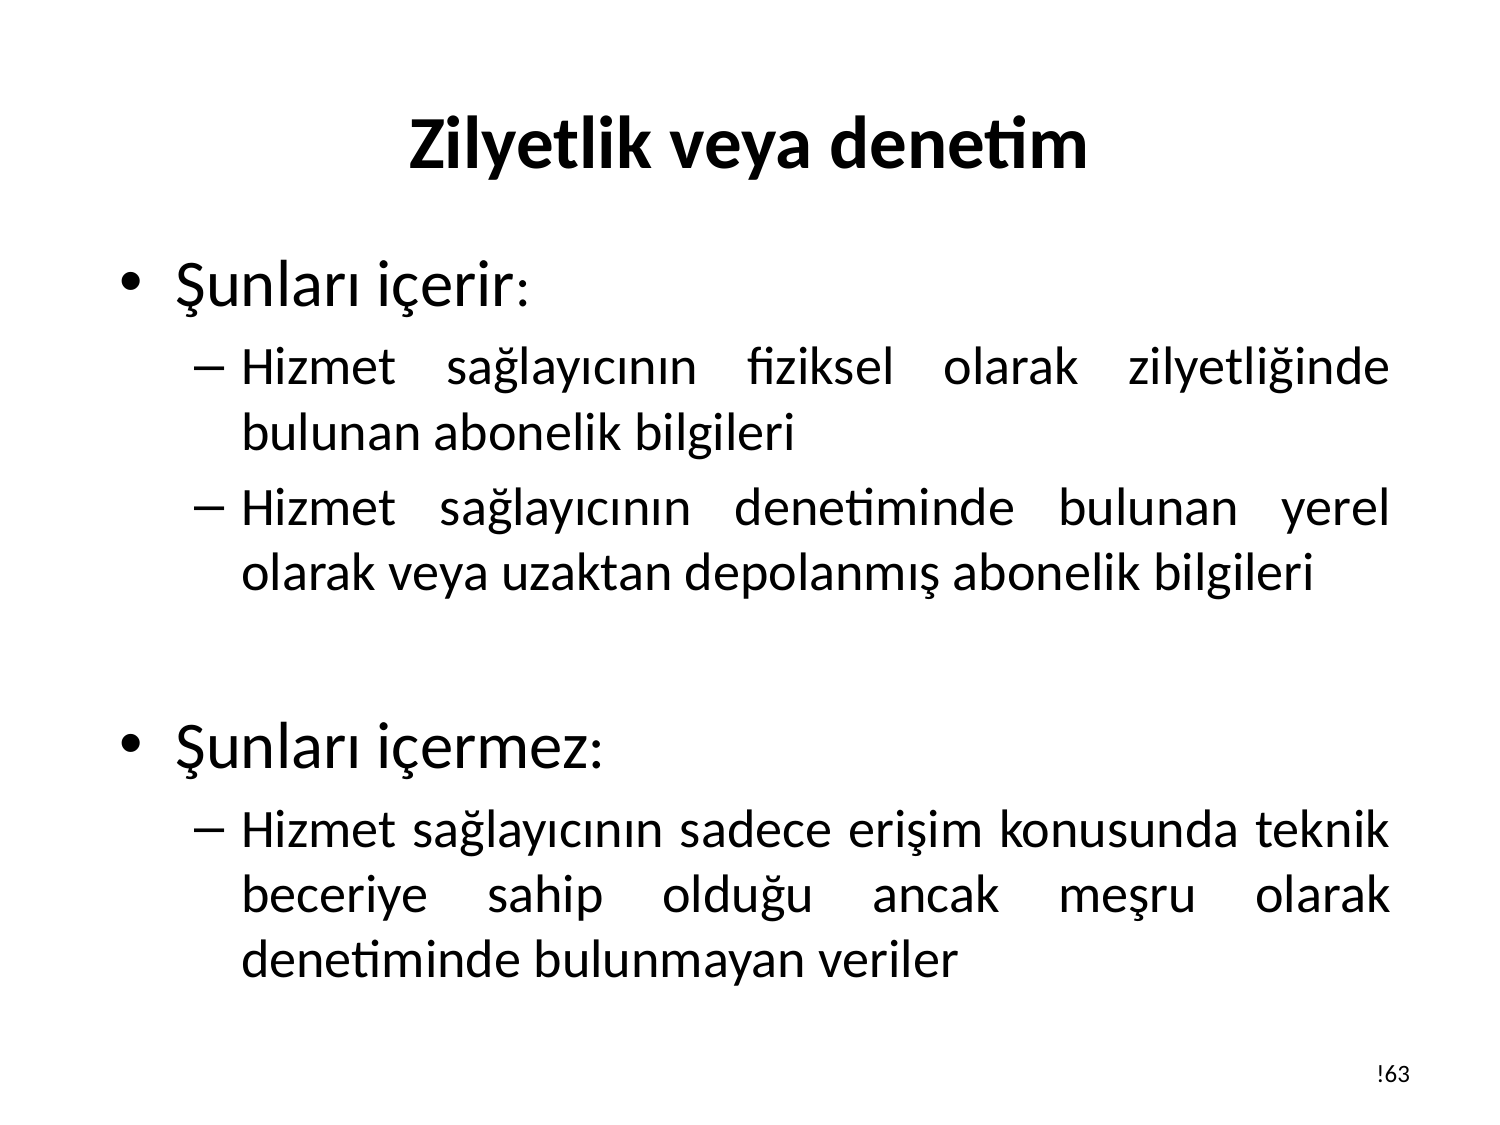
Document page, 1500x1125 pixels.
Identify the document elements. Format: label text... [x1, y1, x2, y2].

title Zilyetlik veya denetim [74, 44, 1426, 233]
slide_number !63 [1074, 1042, 1425, 1103]
list Şunları içerir: Hizmet sağlayıcının fiziksel olarak zilyetliğinde bulunan abonelik bilgileri Hizmet sağlayıcının denetiminde bulunan yerel olarak veya uzaktan depolanmış abonelik bilgileri Şunları içermez: Hizmet sağlayıcının sadece erişim konusunda teknik beceriye sahip olduğu ancak meşru olarak denetiminde bulunmayan veriler [103, 232, 1408, 1043]
